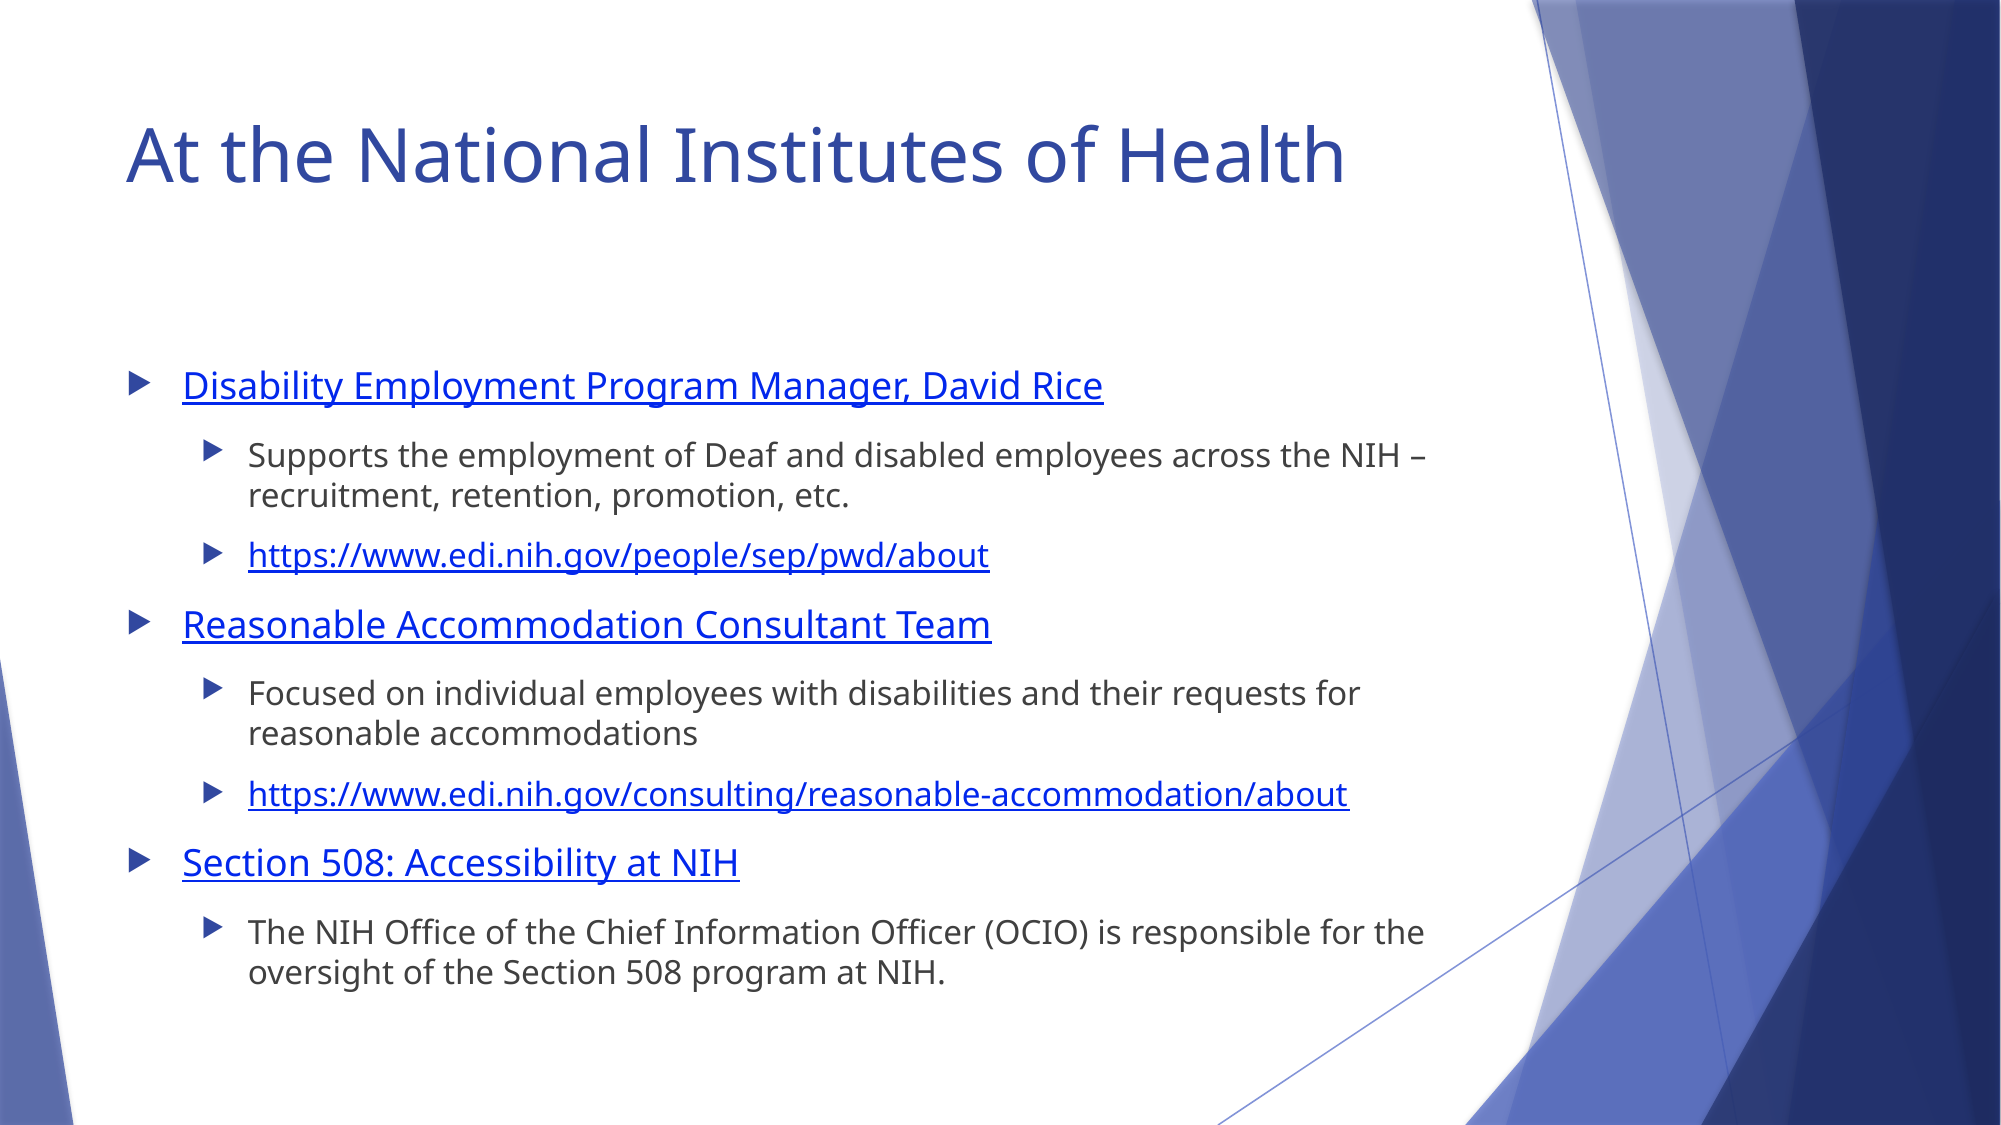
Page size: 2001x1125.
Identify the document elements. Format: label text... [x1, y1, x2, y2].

list Disability Employment Program Manager, David Rice Supports the employment of Deaf and disabled employees across the NIH – recruitment, retention, promotion, etc. https://www.edi.nih.gov/people/sep/pwd/about Reasonable Accommodation Consultant Team Focused on individual employees with disabilities and their requests for reasonable accommodations https://www.edi.nih.gov/consulting/reasonable-accommodation/about Section 508: Accessibility at NIH The NIH Office of the Chief Information Officer (OCIO) is responsible for the oversight of the Section 508 program at NIH. [111, 354, 1522, 992]
title At the National Institutes of Health [111, 99, 1522, 317]
